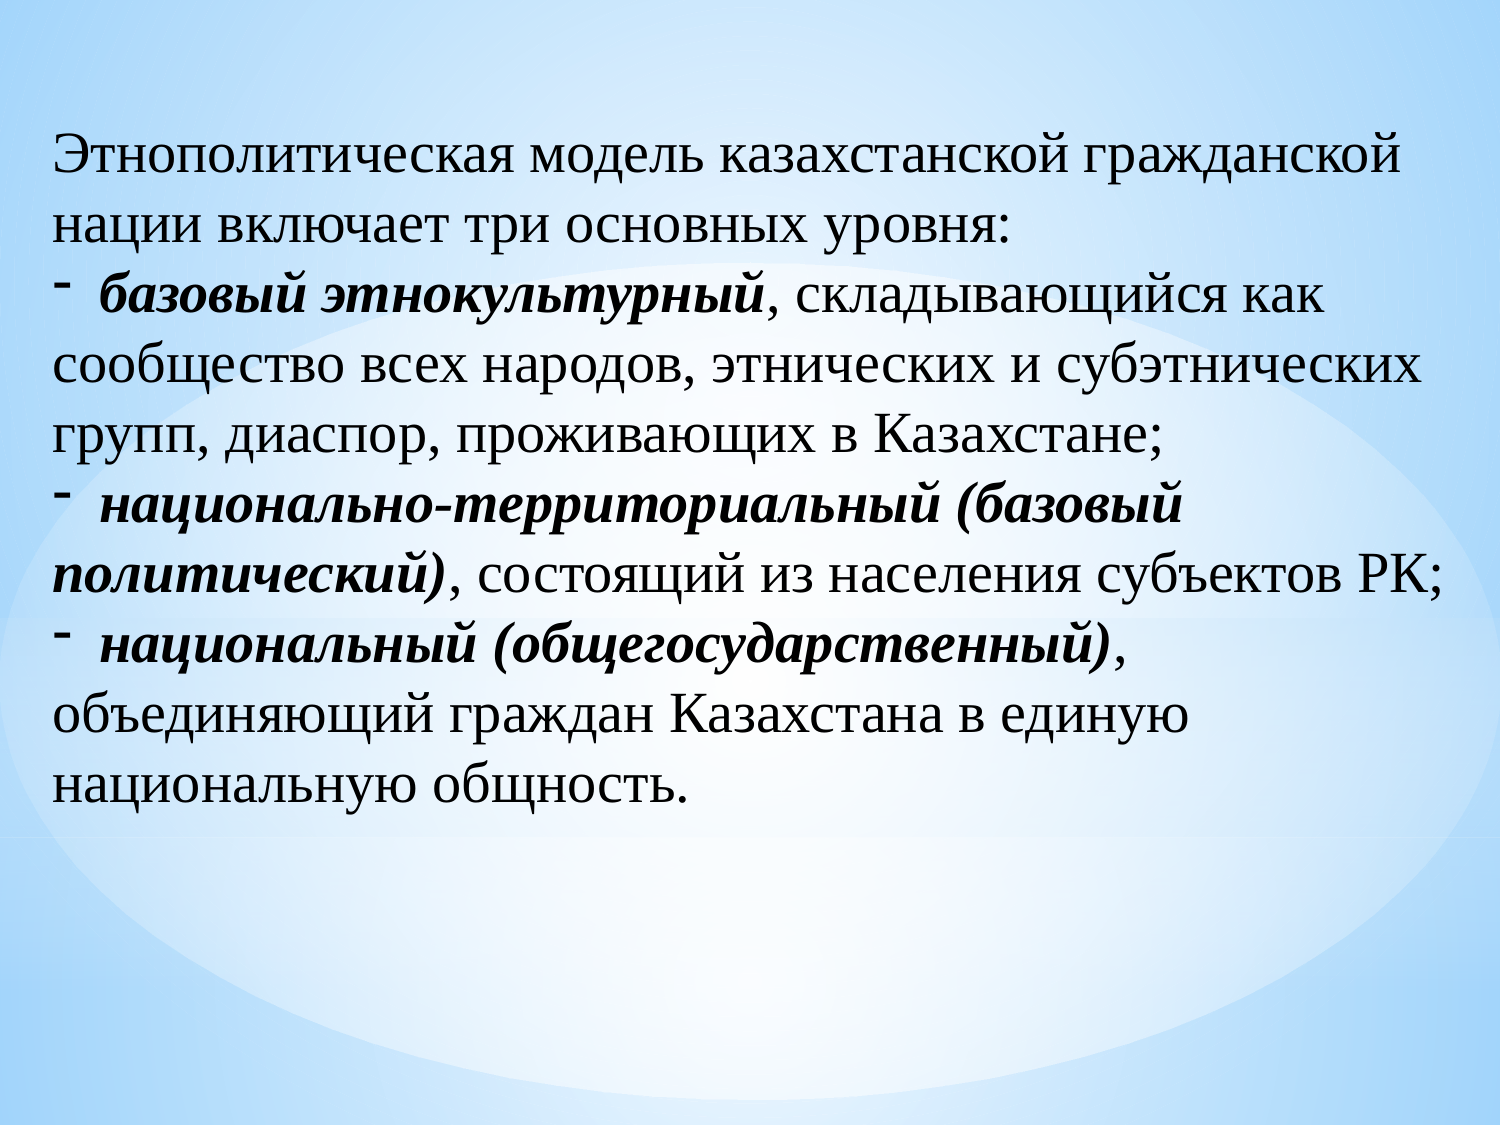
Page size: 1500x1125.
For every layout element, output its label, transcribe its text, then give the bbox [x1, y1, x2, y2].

text_box Этнополитическая модель казахстанской гражданской нации включает три основных уровня: базовый этнокультурный, складывающийся как сообщество всех народов, этнических и субэтнических групп, диаспор, проживающих в Казахстане; национально-территориальный (базовый политический), состоящий из населения субъектов РК; национальный (общегосударственный), объединяющий граждан Казахстана в единую национальную общность. [37, 106, 1475, 892]
